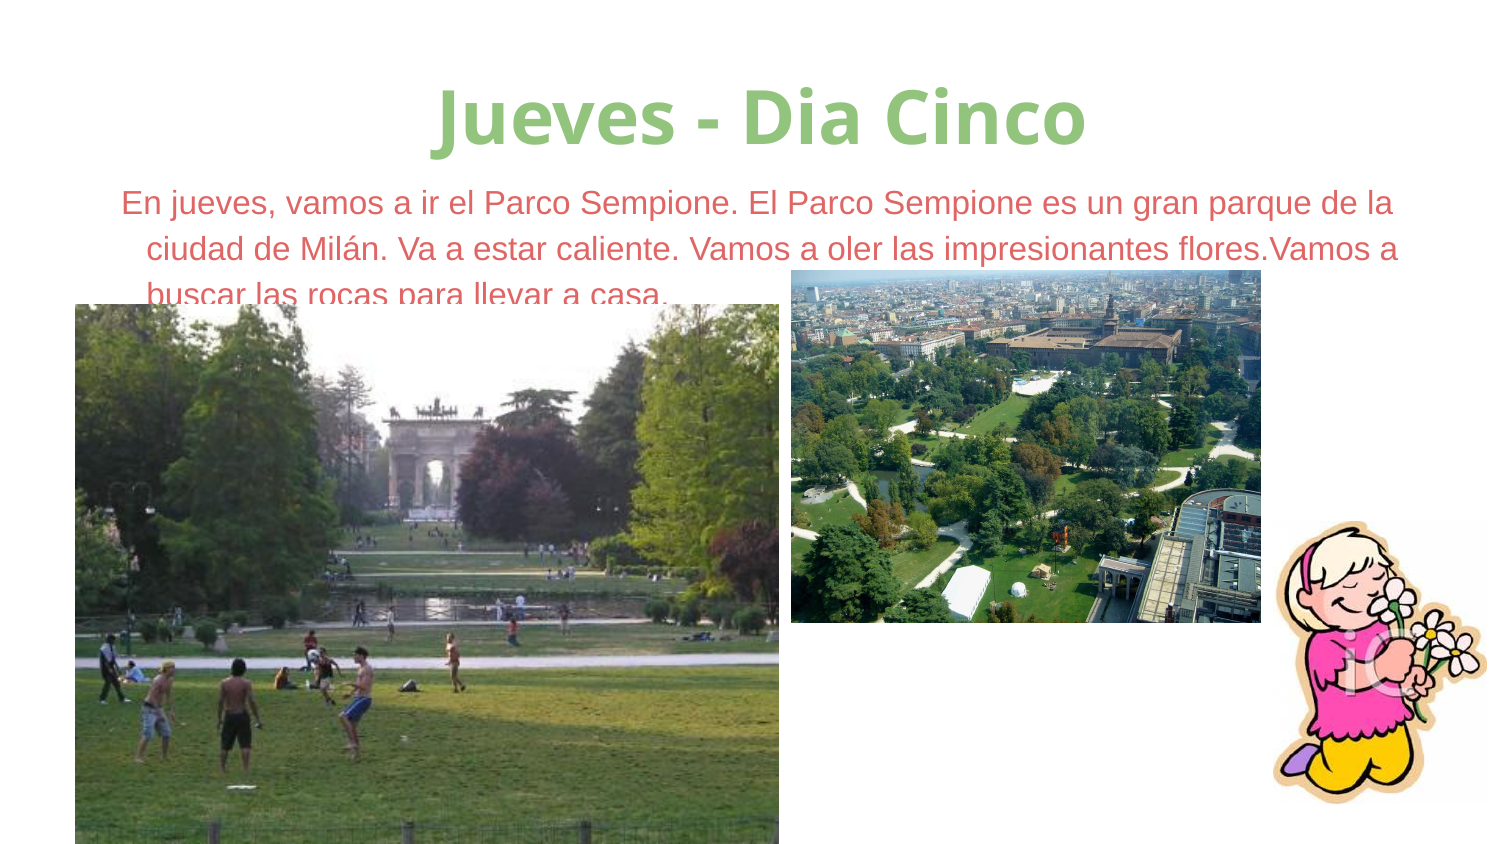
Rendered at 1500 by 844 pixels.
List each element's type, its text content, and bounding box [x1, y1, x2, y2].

title Jueves - Dia Cinco [87, 33, 1438, 175]
picture [791, 270, 1261, 623]
list En jueves, vamos a ir el Parco Sempione. El Parco Sempione es un gran parque de la ciudad de Milán. Va a estar caliente. Vamos a oler las impresionantes flores.Vamos a buscar las rocas para llevar a casa. [75, 159, 1425, 772]
picture [1273, 521, 1487, 804]
picture [74, 304, 779, 844]
